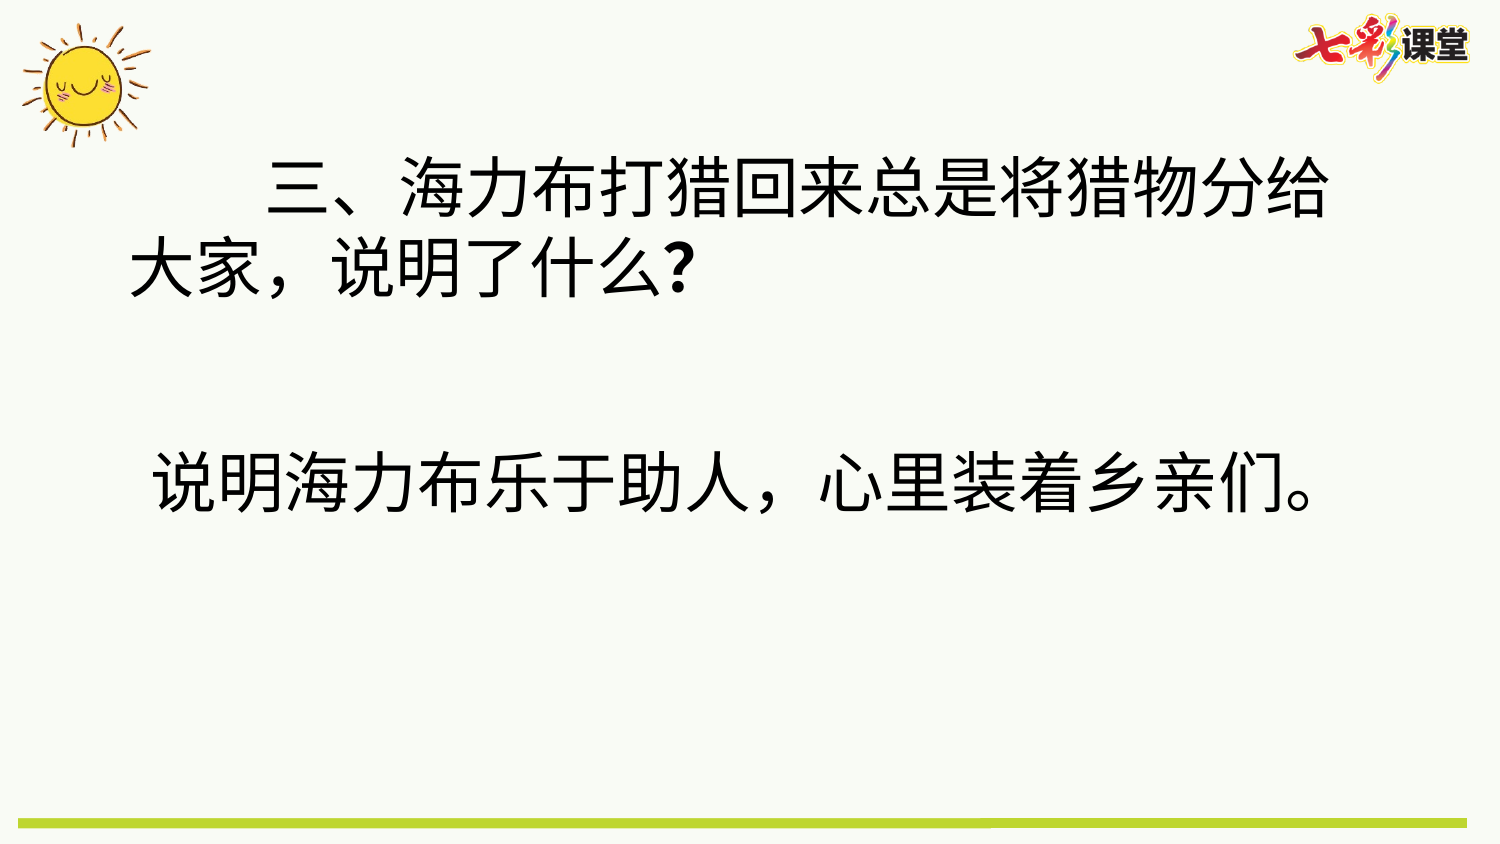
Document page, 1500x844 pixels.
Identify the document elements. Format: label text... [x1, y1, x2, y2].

picture [0, 0, 173, 172]
text_box 说明海力布乐于助人，心里装着乡亲们。 [135, 433, 1376, 529]
text_box 三、海力布打猎回来总是将猎物分给大家，说明了什么？ [114, 138, 1376, 313]
picture [18, 771, 1467, 844]
picture [1291, 9, 1472, 87]
